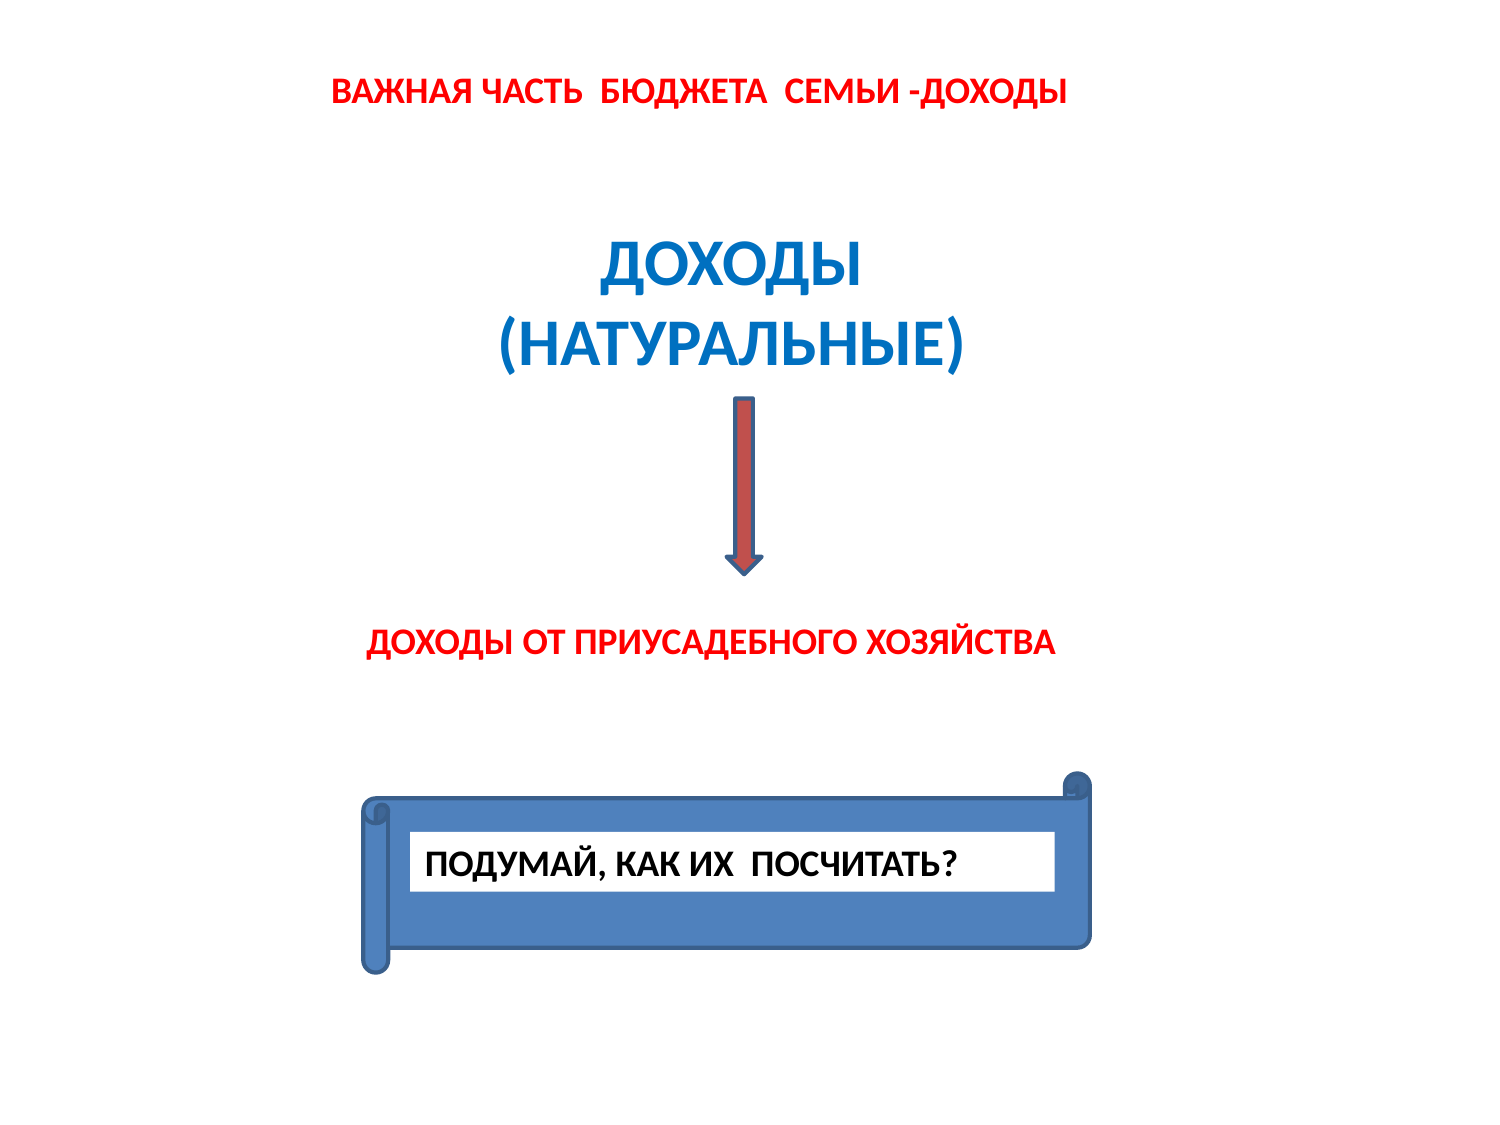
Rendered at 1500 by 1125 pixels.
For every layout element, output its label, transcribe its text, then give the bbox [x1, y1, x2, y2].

text_box ПОДУМАЙ, КАК ИХ ПОСЧИТАТЬ? [410, 831, 1055, 892]
text_box [724, 396, 764, 577]
text_box ВАЖНАЯ ЧАСТЬ БЮДЖЕТА СЕМЬИ -ДОХОДЫ [316, 58, 1289, 119]
text_box [361, 771, 1092, 975]
text_box ДОХОДЫ (НАТУРАЛЬНЫЕ) [445, 210, 1020, 386]
text_box ДОХОДЫ ОТ ПРИУСАДЕБНОГО ХОЗЯЙСТВА [351, 609, 1184, 670]
